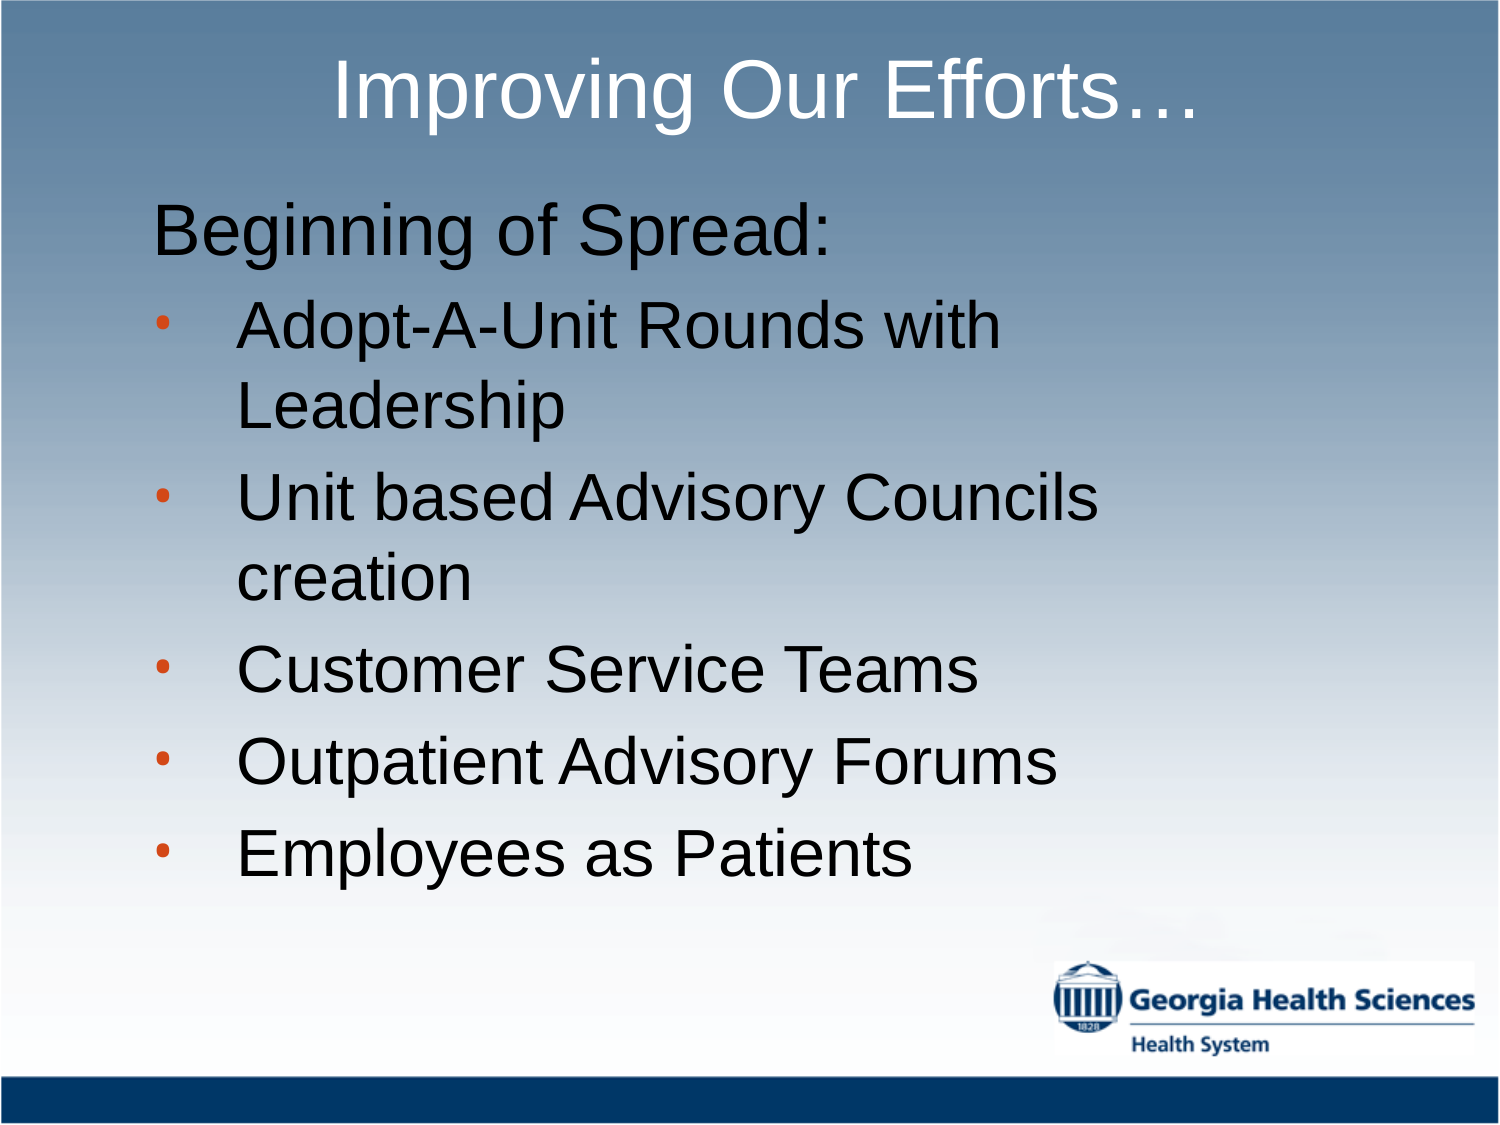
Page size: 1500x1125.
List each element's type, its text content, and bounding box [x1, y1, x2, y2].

list Beginning of Spread: Adopt-A-Unit Rounds with Leadership Unit based Advisory Councils creation Customer Service Teams Outpatient Advisory Forums Employees as Patients [137, 174, 1326, 926]
title Improving Our Efforts… [174, 37, 1363, 151]
picture [0, 0, 1500, 1125]
